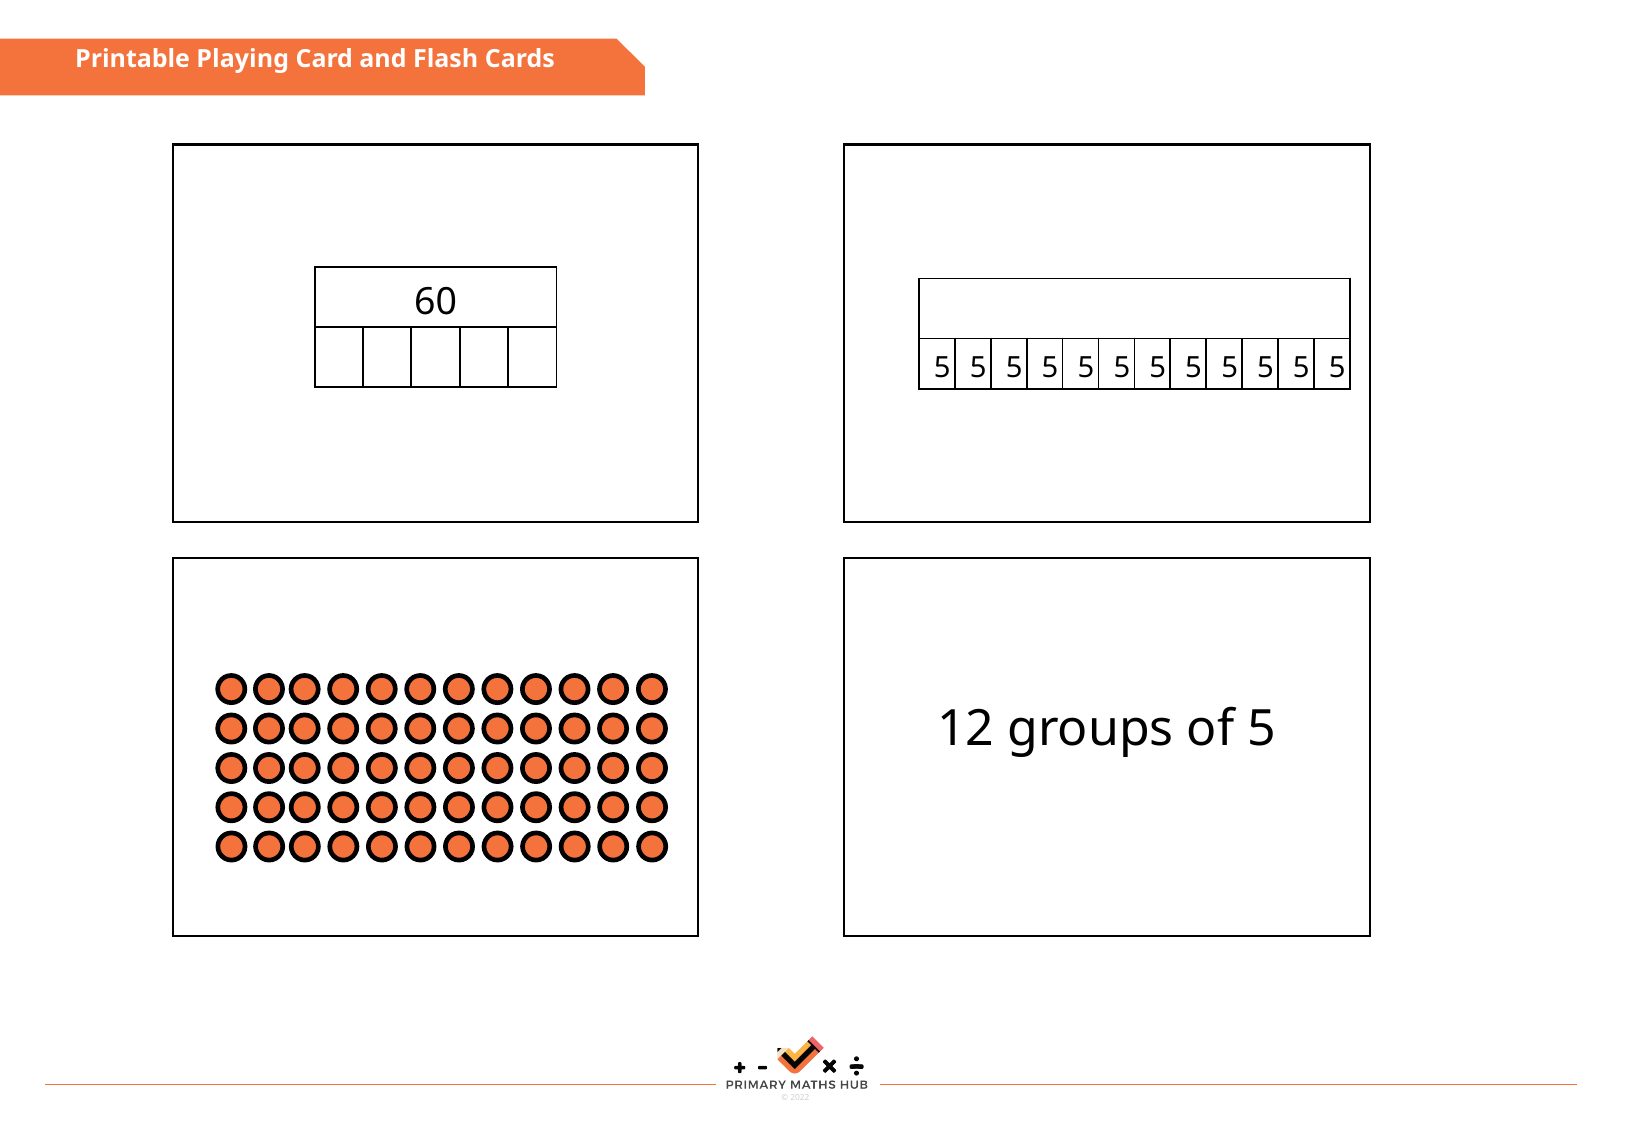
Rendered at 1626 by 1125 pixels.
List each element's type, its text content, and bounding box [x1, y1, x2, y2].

text_box [559, 753, 590, 783]
text_box [290, 753, 320, 783]
text_box [559, 713, 590, 744]
text_box [216, 713, 246, 744]
table_cell [316, 328, 362, 386]
table_header [920, 279, 1349, 338]
text_box [367, 753, 397, 783]
table_cell [509, 328, 556, 386]
text_box [216, 792, 247, 822]
text_box [328, 713, 358, 744]
text_box [598, 674, 628, 704]
text_box [482, 753, 513, 783]
text_box [444, 753, 474, 783]
text_box Printable Playing Card and Flash Cards [0, 37, 646, 97]
text_box [637, 753, 667, 783]
text_box [328, 674, 358, 704]
text_box [637, 831, 667, 862]
text_box [405, 831, 436, 862]
table_cell 5 [1243, 339, 1277, 388]
text_box [637, 674, 667, 704]
table_cell 5 [1207, 339, 1241, 388]
text_box [216, 753, 247, 783]
text_box [328, 753, 358, 783]
text_box [328, 792, 358, 822]
text_box [598, 753, 628, 783]
text_box [559, 674, 590, 704]
text_box [444, 792, 474, 822]
text_box [254, 753, 284, 783]
text_box [521, 753, 551, 783]
table_cell 5 [1063, 339, 1098, 388]
text_box [598, 713, 628, 744]
text_box [843, 143, 1371, 523]
text_box 12 groups of 5 [844, 688, 1370, 763]
table_cell 5 [1028, 339, 1062, 388]
table_cell 5 [1315, 339, 1349, 388]
text_box [172, 143, 699, 523]
text_box [482, 831, 513, 862]
text_box [172, 557, 699, 937]
text_box [482, 792, 513, 822]
text_box [482, 674, 513, 704]
text_box [289, 674, 320, 704]
table_cell [364, 328, 410, 386]
text_box [560, 831, 590, 862]
text_box [482, 713, 513, 744]
text_box [405, 713, 435, 744]
text_box [254, 674, 284, 704]
text_box [216, 831, 247, 862]
picture [722, 1034, 872, 1094]
text_box [444, 674, 474, 704]
text_box [405, 792, 436, 822]
text_box [843, 557, 1371, 937]
text_box [405, 753, 435, 783]
table_cell [412, 328, 459, 386]
text_box [367, 792, 397, 822]
text_box [328, 831, 359, 862]
text_box [216, 674, 246, 704]
text_box [559, 792, 590, 822]
text_box [290, 831, 320, 862]
table_cell [461, 328, 507, 386]
table_cell 5 [1171, 339, 1205, 388]
table_cell 5 [992, 339, 1026, 388]
table_cell 5 [956, 339, 990, 388]
text_box [405, 674, 435, 704]
table_cell 5 [1099, 339, 1134, 388]
text_box [598, 792, 628, 822]
table_cell 5 [920, 339, 954, 388]
text_box [254, 713, 284, 744]
text_box [367, 674, 397, 704]
text_box [521, 792, 551, 822]
text_box [521, 831, 551, 862]
text_box [289, 713, 320, 744]
table_cell 5 [1135, 339, 1169, 388]
text_box [521, 674, 551, 704]
text_box [367, 713, 397, 744]
text_box [637, 792, 667, 822]
text_box [521, 713, 551, 744]
text_box [367, 831, 397, 862]
text_box [444, 713, 474, 744]
text_box [444, 831, 474, 862]
text_box [290, 792, 320, 822]
text_box [637, 713, 667, 744]
text_box © 2022 [720, 1084, 870, 1110]
text_box [254, 831, 284, 862]
text_box [254, 792, 284, 822]
text_box [598, 831, 628, 862]
table_cell 5 [1279, 339, 1313, 388]
table_header 60 [316, 268, 556, 326]
